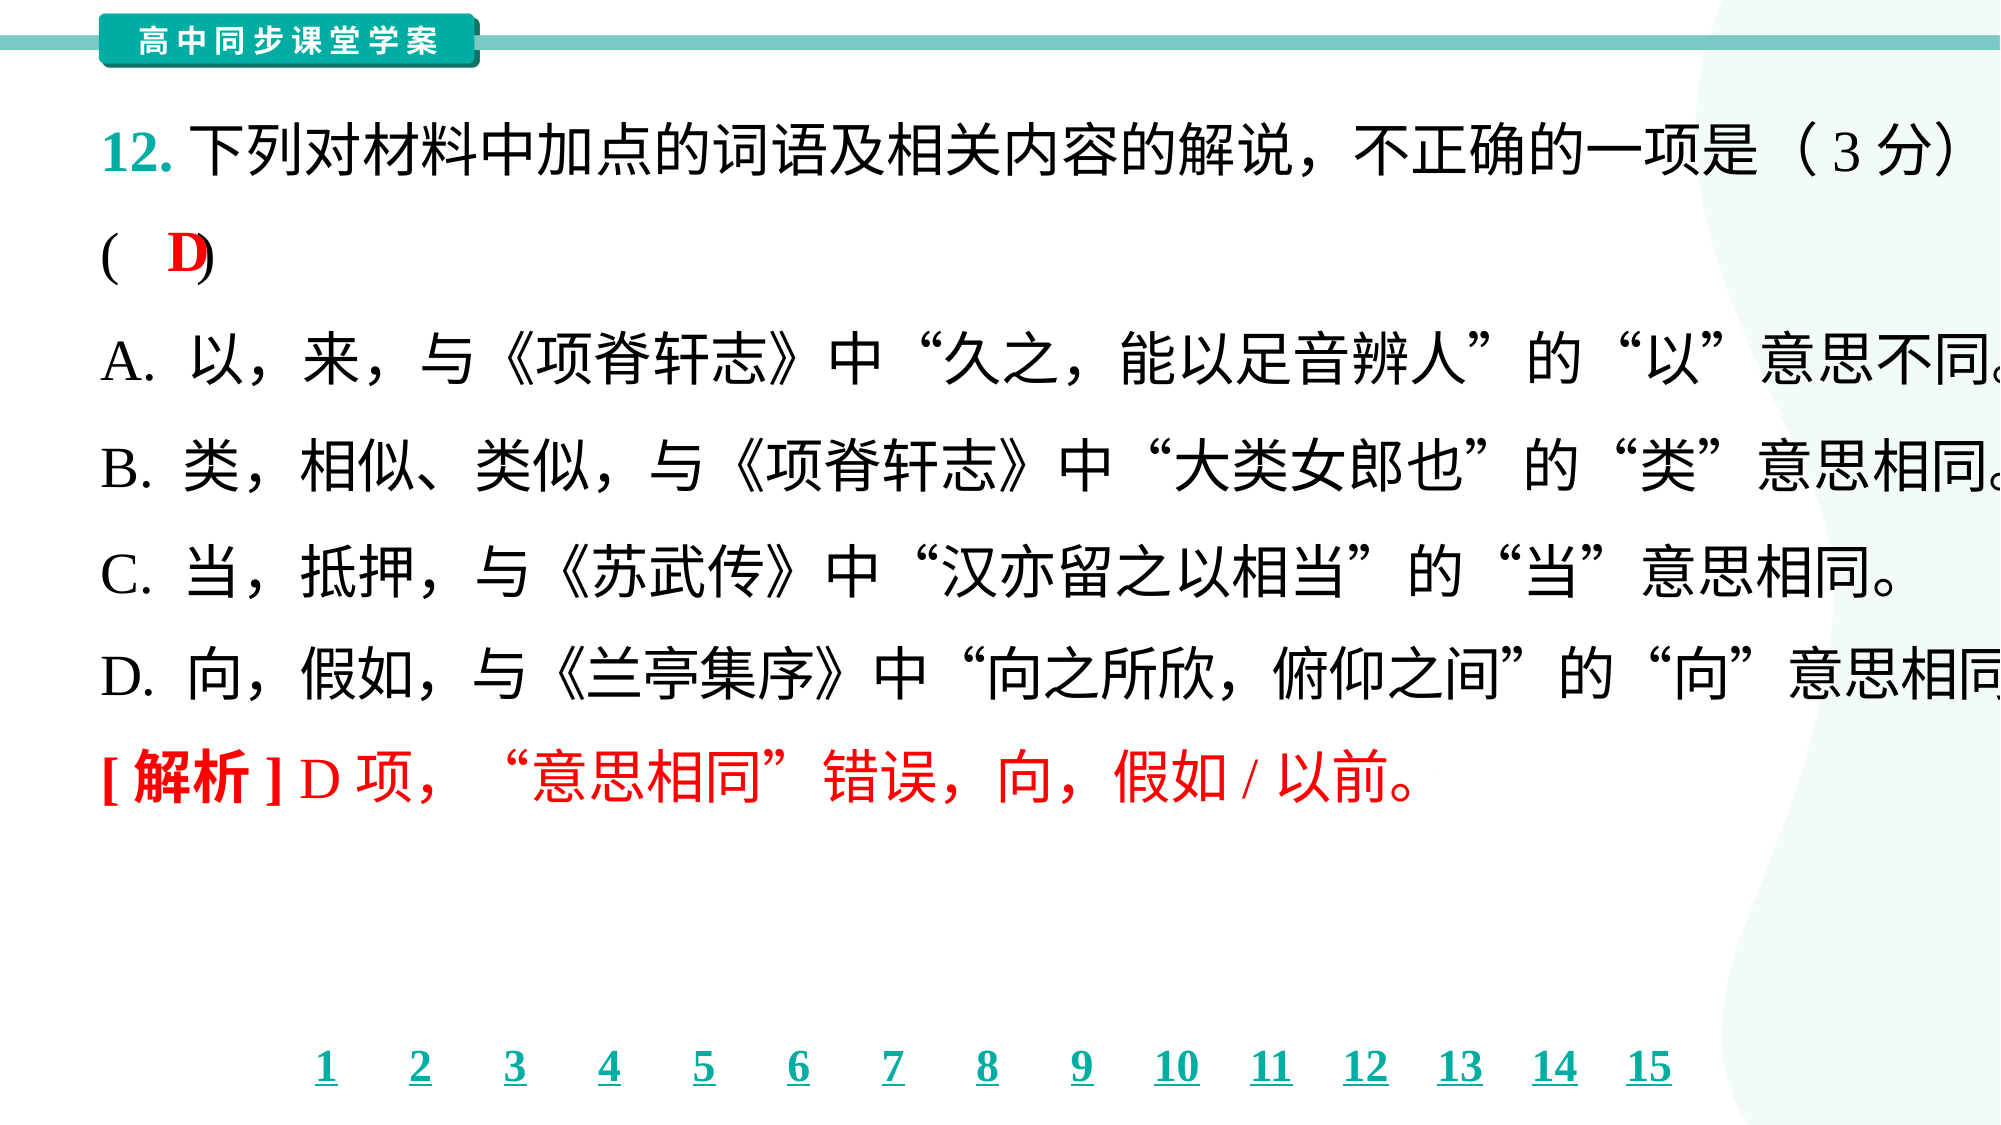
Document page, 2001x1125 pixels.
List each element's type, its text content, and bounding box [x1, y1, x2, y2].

text_box [解析] D项，“意思相同”错误，向，假如/以前。 [100, 705, 1899, 798]
text_box 12.下列对材料中加点的词语及相关内容的解说，不正确的一项是（3分） ( ) [100, 76, 1899, 274]
text_box A. 以，来，与《项脊轩志》中“久之，能以足音辨人”的“以”意思不同。 B. 类，相似、类似，与《项脊轩志》中“大类女郎也”的“类”意思相同。 C. 当，抵押，与《苏武传》中“汉亦留之以相当”的“当”意思相同。 D. 向，假如，与《兰亭集序》中“向之所欣，俯仰之间”的“向”意思相同。 [100, 286, 1899, 696]
text_box D [145, 180, 231, 273]
picture [0, 0, 2000, 1125]
